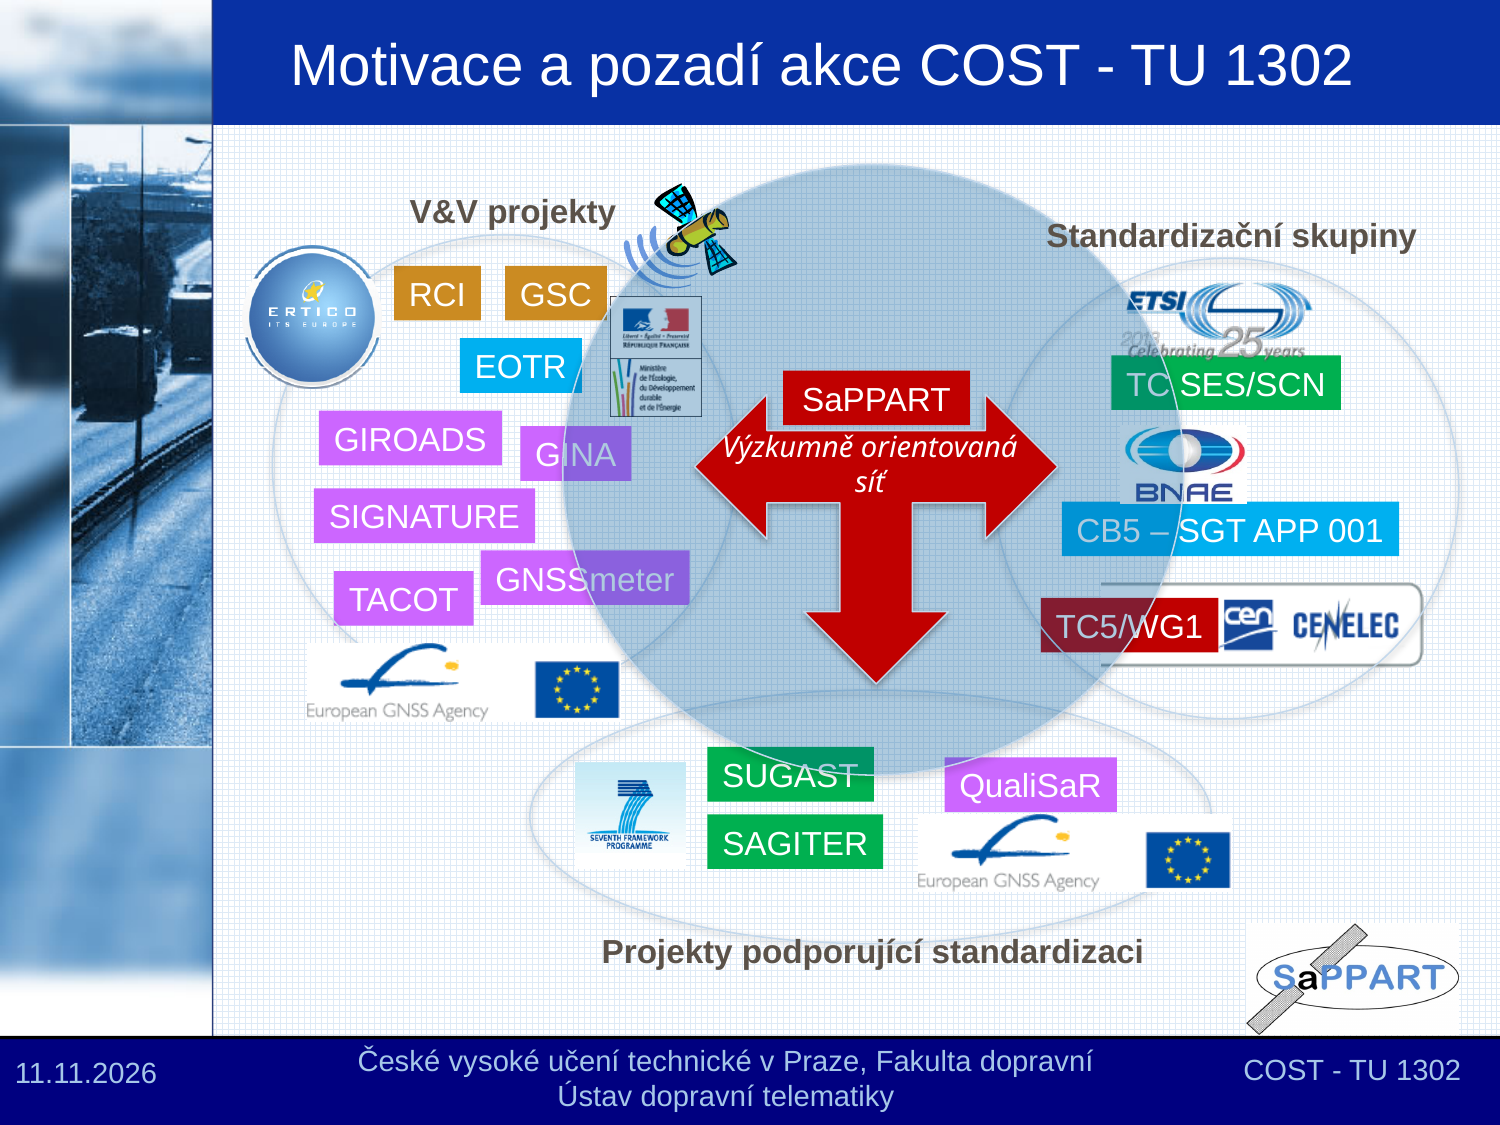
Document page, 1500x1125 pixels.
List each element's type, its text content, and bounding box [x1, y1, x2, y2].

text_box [241, 164, 1459, 979]
picture [0, 0, 211, 1035]
picture [1246, 979, 1459, 1035]
title Motivace a pozadí akce COST - TU 1302 [275, 0, 1500, 125]
